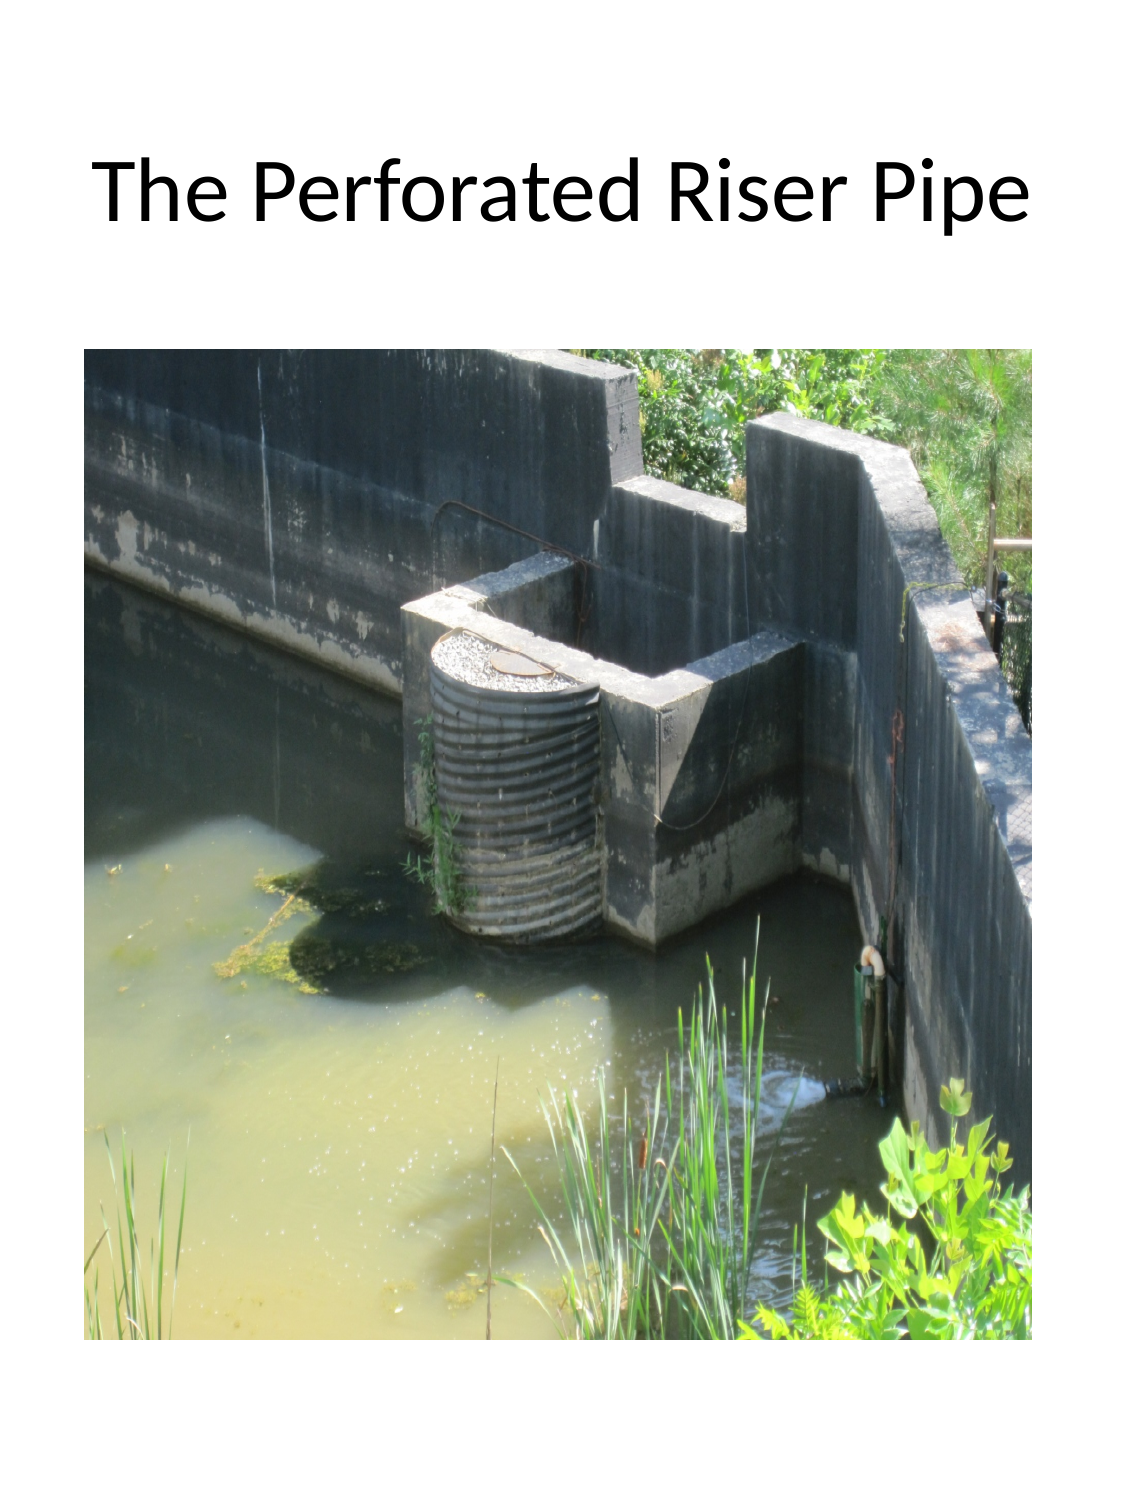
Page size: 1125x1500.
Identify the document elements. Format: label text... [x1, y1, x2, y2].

title The Perforated Riser Pipe [56, 60, 1069, 310]
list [84, 349, 1032, 1341]
